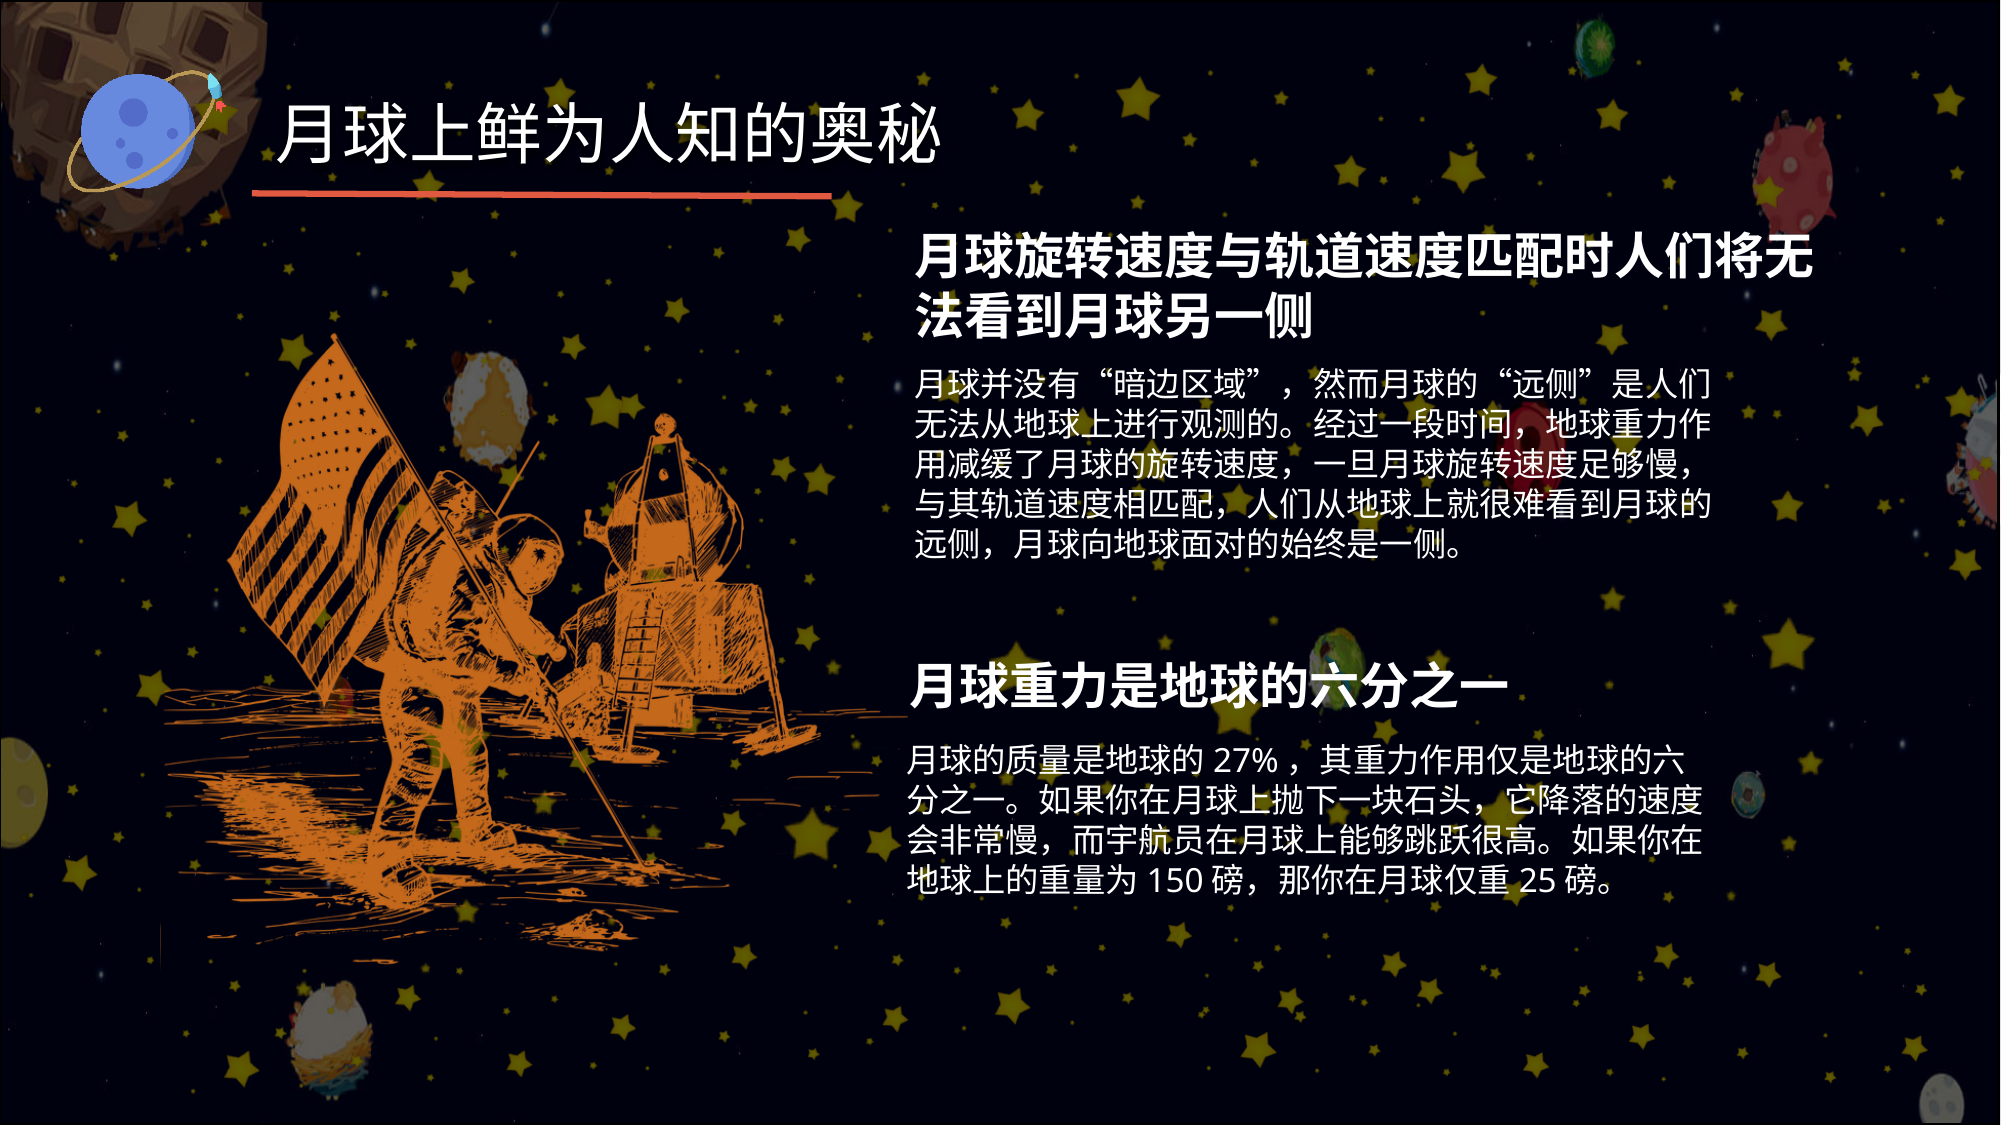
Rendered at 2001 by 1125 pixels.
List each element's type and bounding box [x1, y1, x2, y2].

text_box [0, 26, 984, 230]
text_box [0, 0, 2000, 13]
picture [160, 234, 909, 973]
text_box [0, 16, 2000, 1117]
